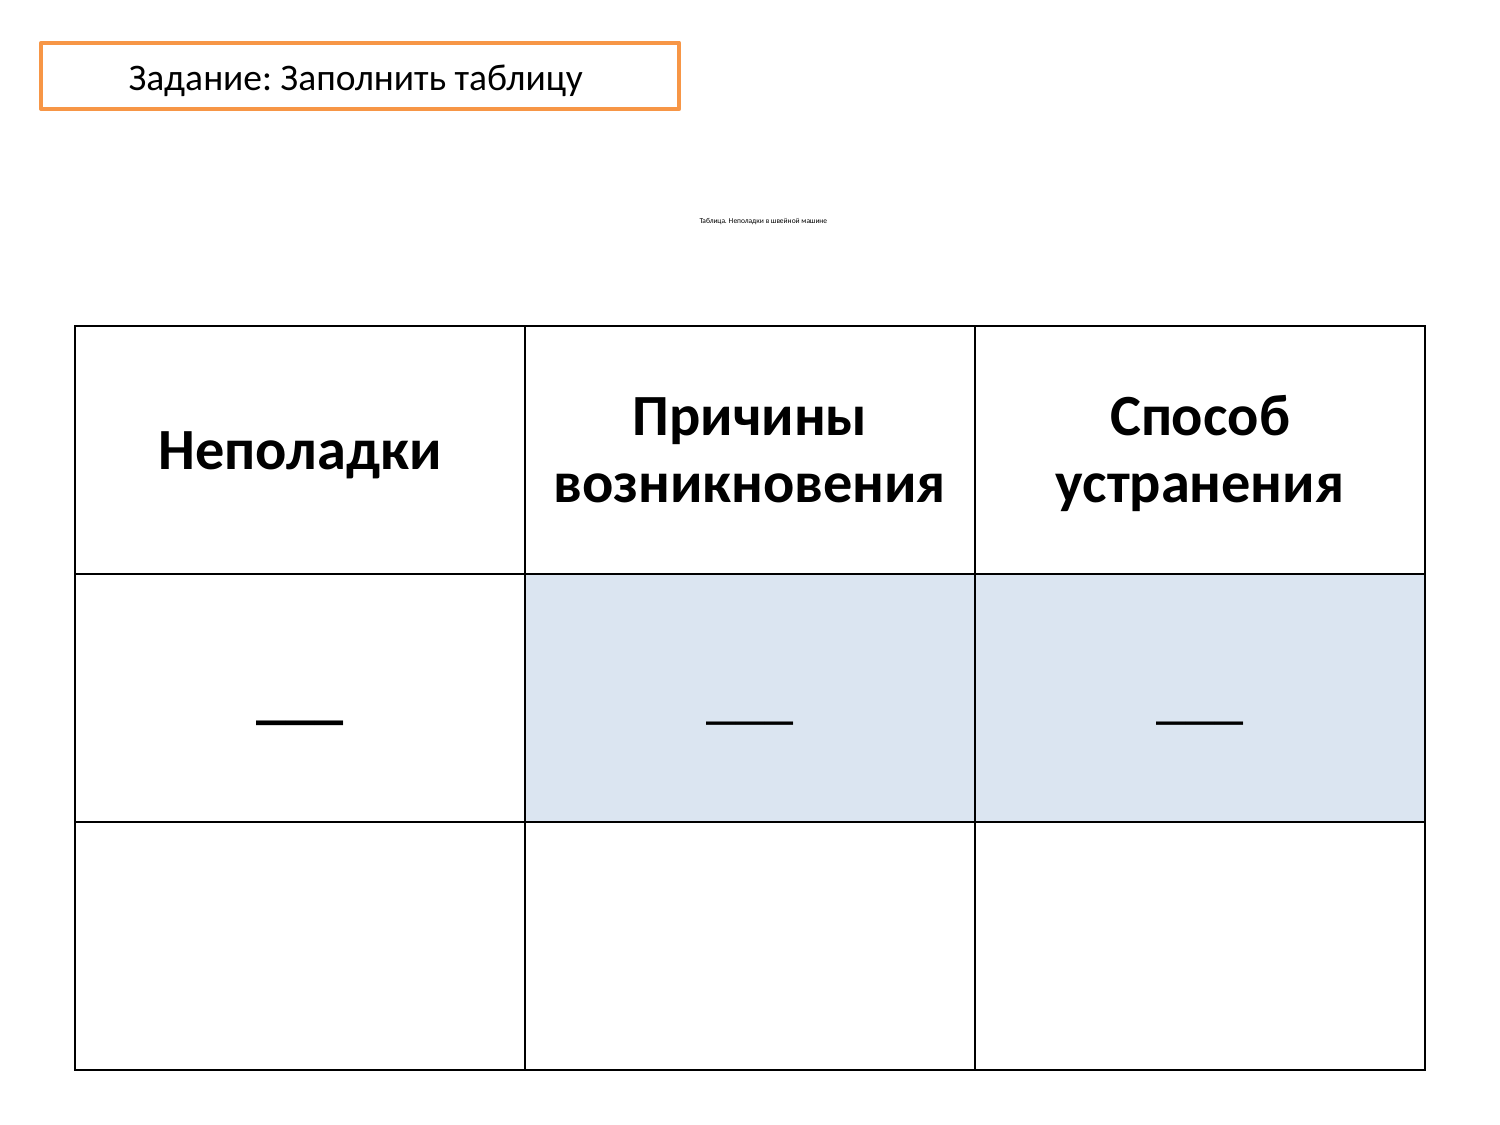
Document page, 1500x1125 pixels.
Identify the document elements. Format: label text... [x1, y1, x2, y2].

table_cell [76, 823, 524, 1069]
table_cell ___ [976, 575, 1424, 821]
table_header Причины возникновения [526, 327, 974, 573]
table_header Способ устранения [976, 327, 1424, 573]
table_cell ___ [526, 575, 974, 821]
table_cell ___ [76, 575, 524, 821]
text_box Задание: Заполнить таблицу [39, 41, 681, 111]
table_cell [976, 823, 1424, 1069]
table_header Неполадки [76, 327, 524, 573]
title Таблица. Неполадки в швейной машине [88, 208, 1439, 244]
table_cell [526, 823, 974, 1069]
